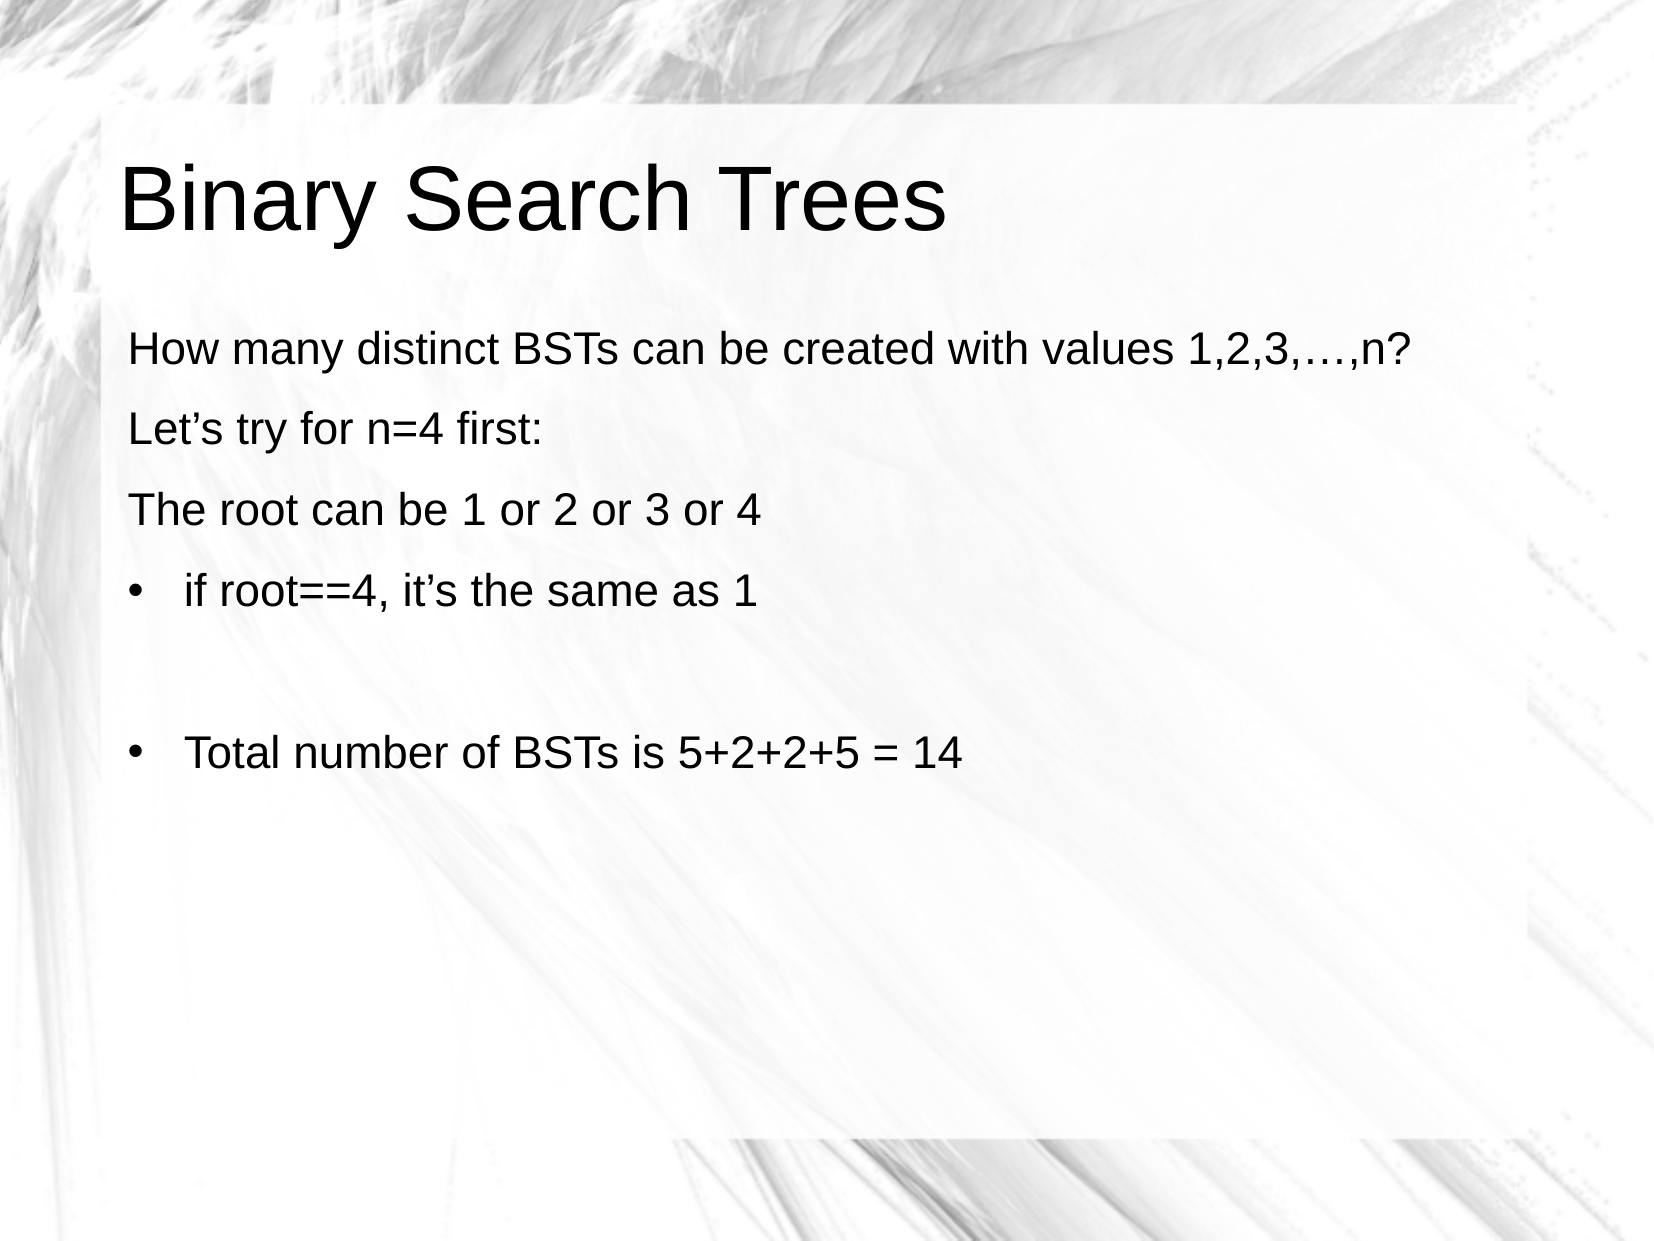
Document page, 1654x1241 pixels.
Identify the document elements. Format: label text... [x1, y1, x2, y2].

list How many distinct BSTs can be created with values 1,2,3,…,n? Let’s try for n=4 first: The root can be 1 or 2 or 3 or 4 if root==4, it’s the same as 1 Total number of BSTs is 5+2+2+5 = 14 [118, 319, 1571, 1109]
title Binary Search Trees [118, 93, 1506, 299]
picture [0, 0, 1654, 1241]
